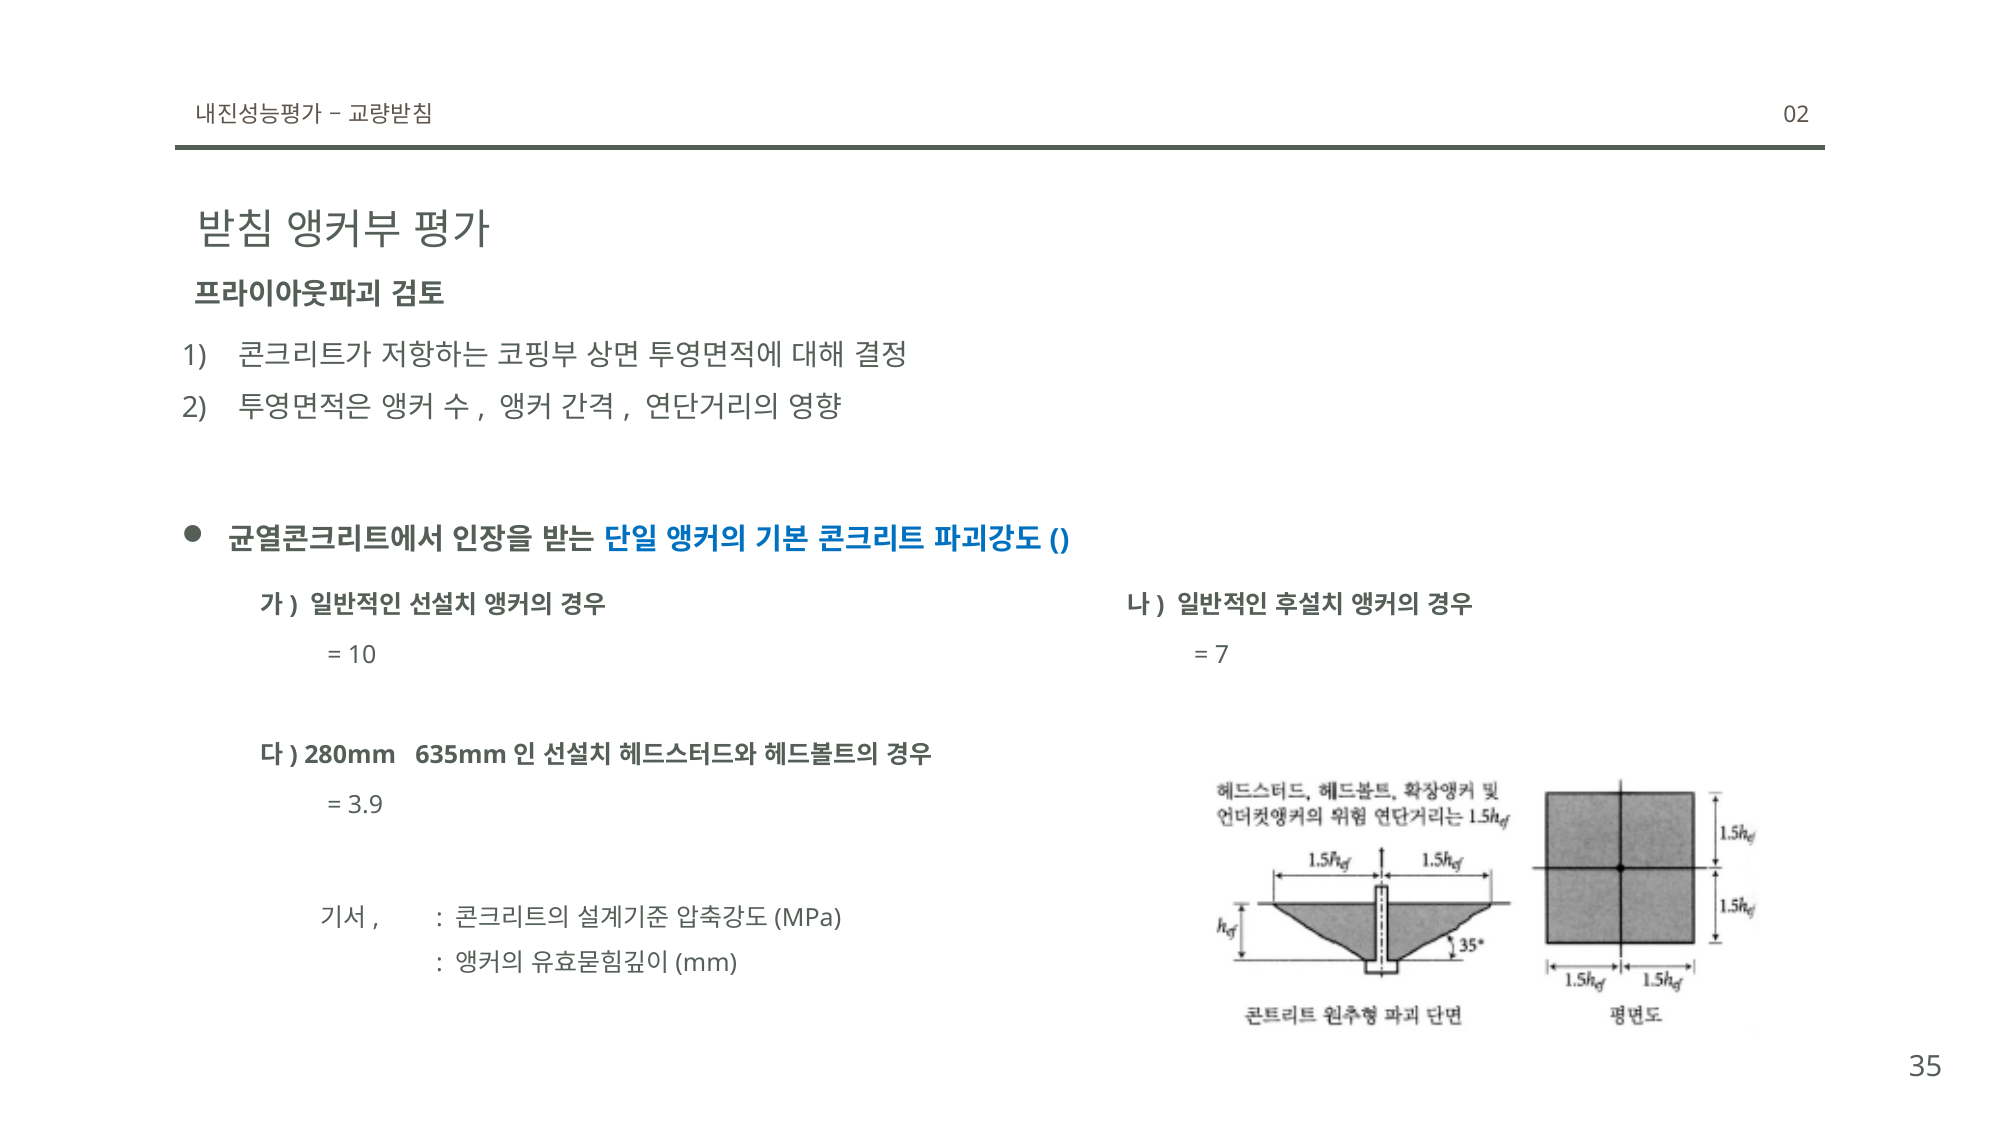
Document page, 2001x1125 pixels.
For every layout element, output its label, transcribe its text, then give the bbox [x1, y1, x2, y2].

text_box 받침 앵커부 평가 [182, 195, 506, 260]
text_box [167, 91, 1825, 135]
text_box 35 [1894, 1039, 1958, 1090]
text_box 프라이아웃파괴 검토 [179, 268, 461, 318]
picture [1198, 771, 1769, 1033]
text_box 나) 일반적인 후설치 앵커의 경우 [1112, 566, 1537, 626]
text_box 콘크리트가 저항하는 코핑부 상면 투영면적에 대해 결정 투영면적은 앵커 수, 앵커 간격, 연단거리의 영향 [167, 310, 1825, 431]
text_box 가) 일반적인 선설치 앵커의 경우 [245, 566, 911, 626]
